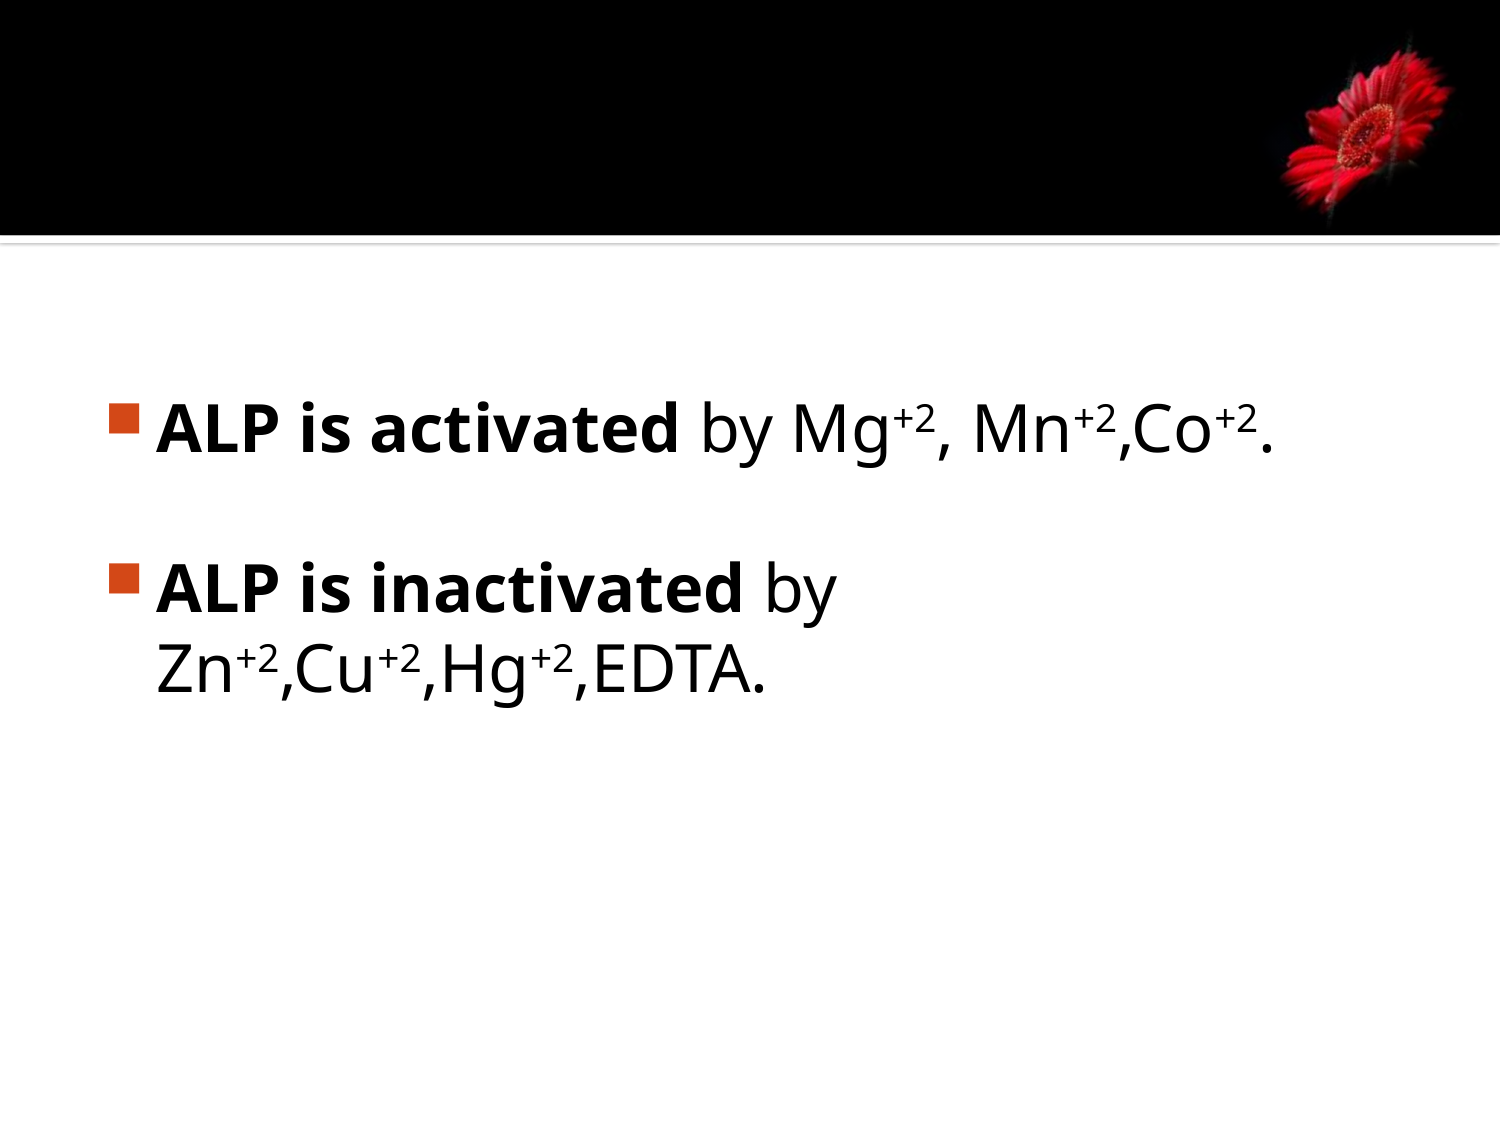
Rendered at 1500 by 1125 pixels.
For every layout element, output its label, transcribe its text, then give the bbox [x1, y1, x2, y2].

picture [1249, 33, 1478, 224]
list ALP is activated by Mg+2, Mn+2,Co+2. ALP is inactivated by Zn+2,Cu+2,Hg+2,EDTA. [75, 291, 1425, 1050]
